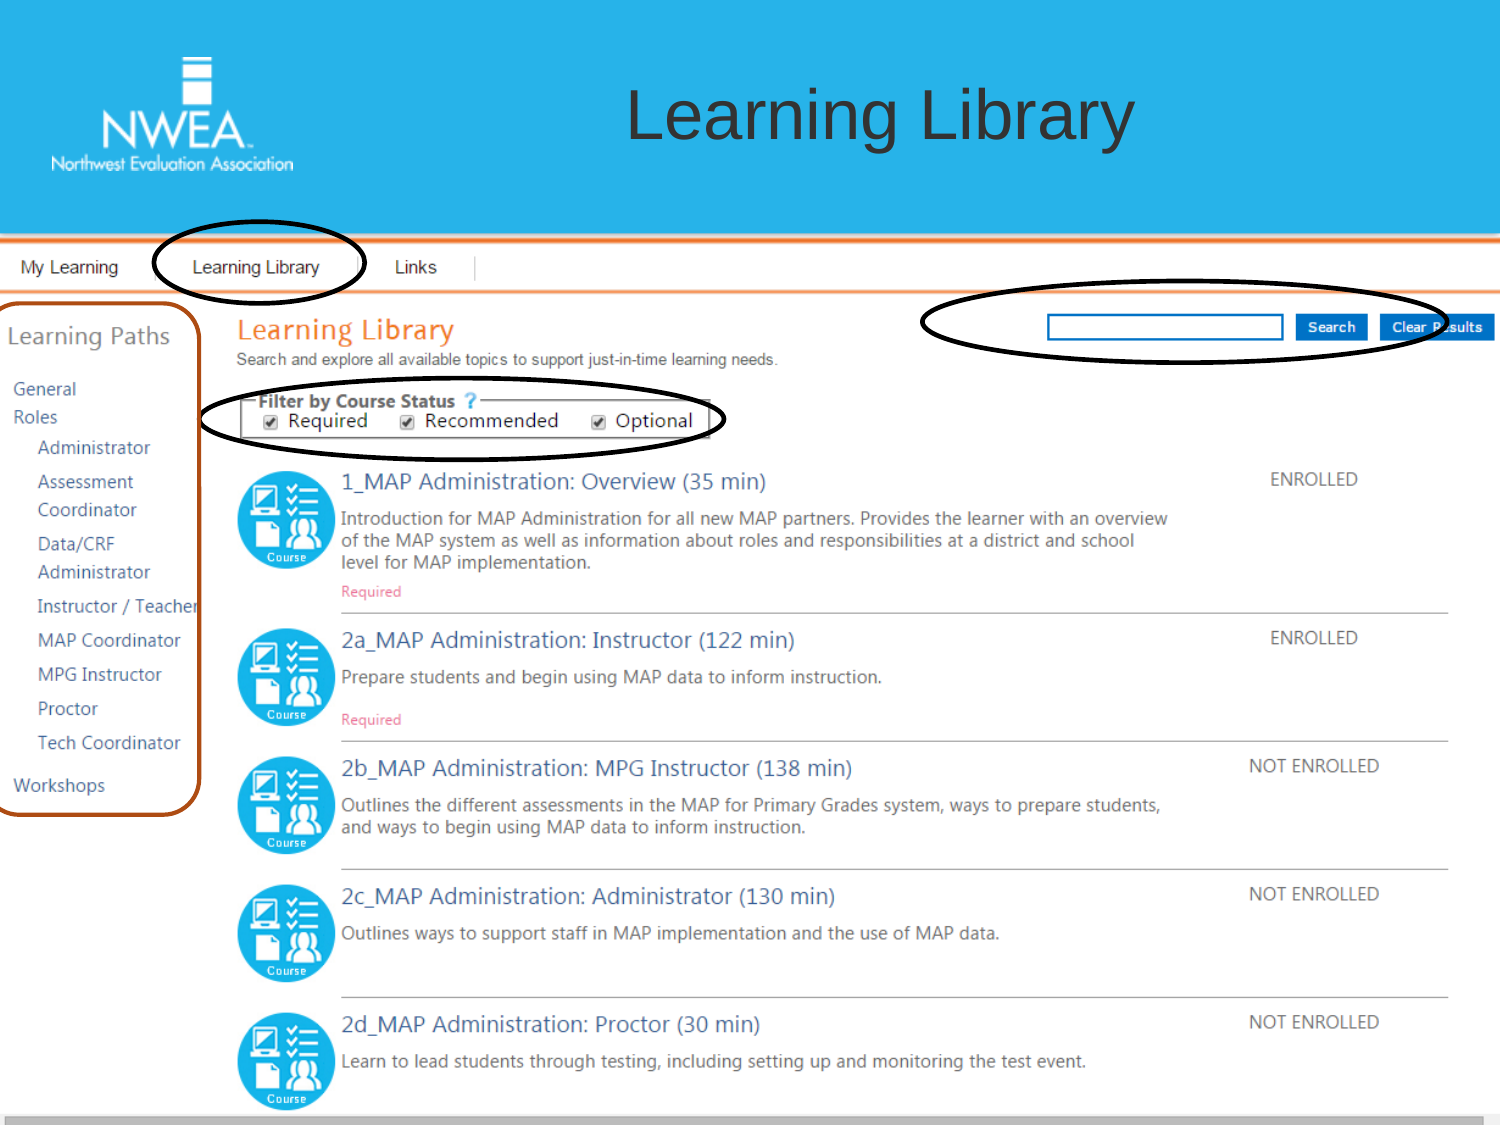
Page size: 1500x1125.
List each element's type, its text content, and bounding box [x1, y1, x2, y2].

text_box [174, 219, 345, 236]
picture [0, 237, 1500, 1125]
picture [52, 57, 293, 171]
title Learning Library [320, 31, 1461, 207]
